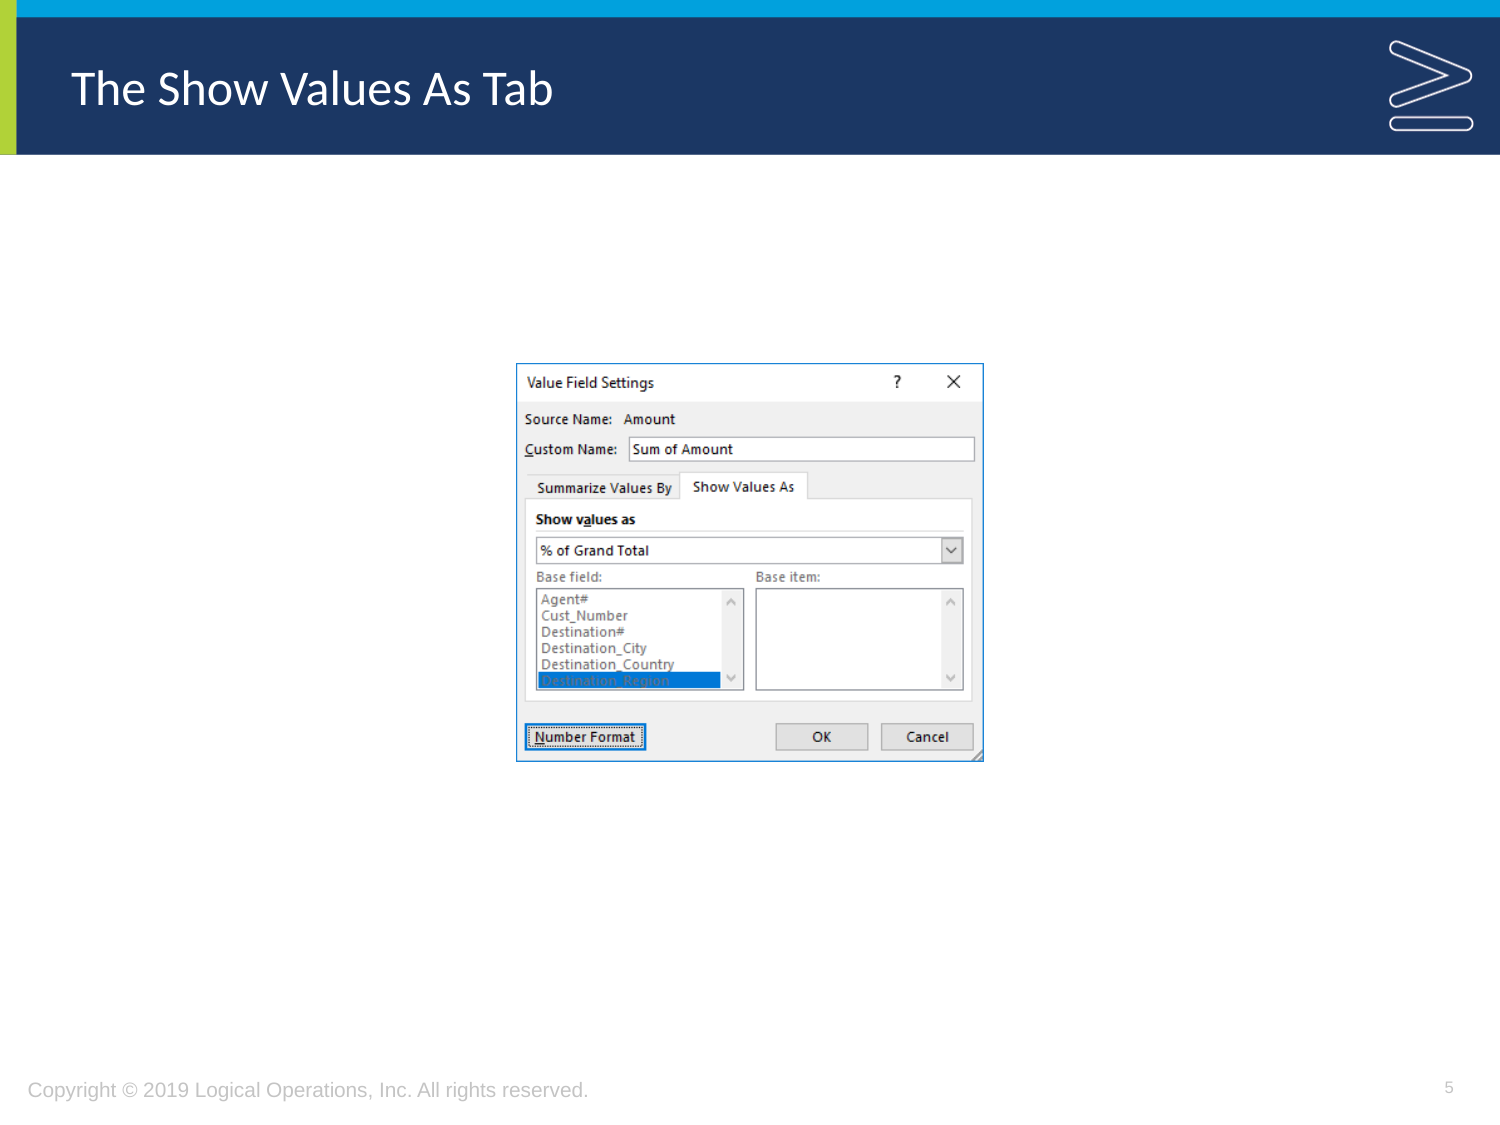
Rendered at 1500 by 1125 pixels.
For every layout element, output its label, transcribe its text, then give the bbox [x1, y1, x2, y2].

picture [0, 0, 56, 155]
slide_number 5 [1118, 1057, 1469, 1118]
title The Show Values As Tab [56, 16, 1350, 155]
picture [1350, 18, 1500, 155]
picture [516, 362, 984, 763]
